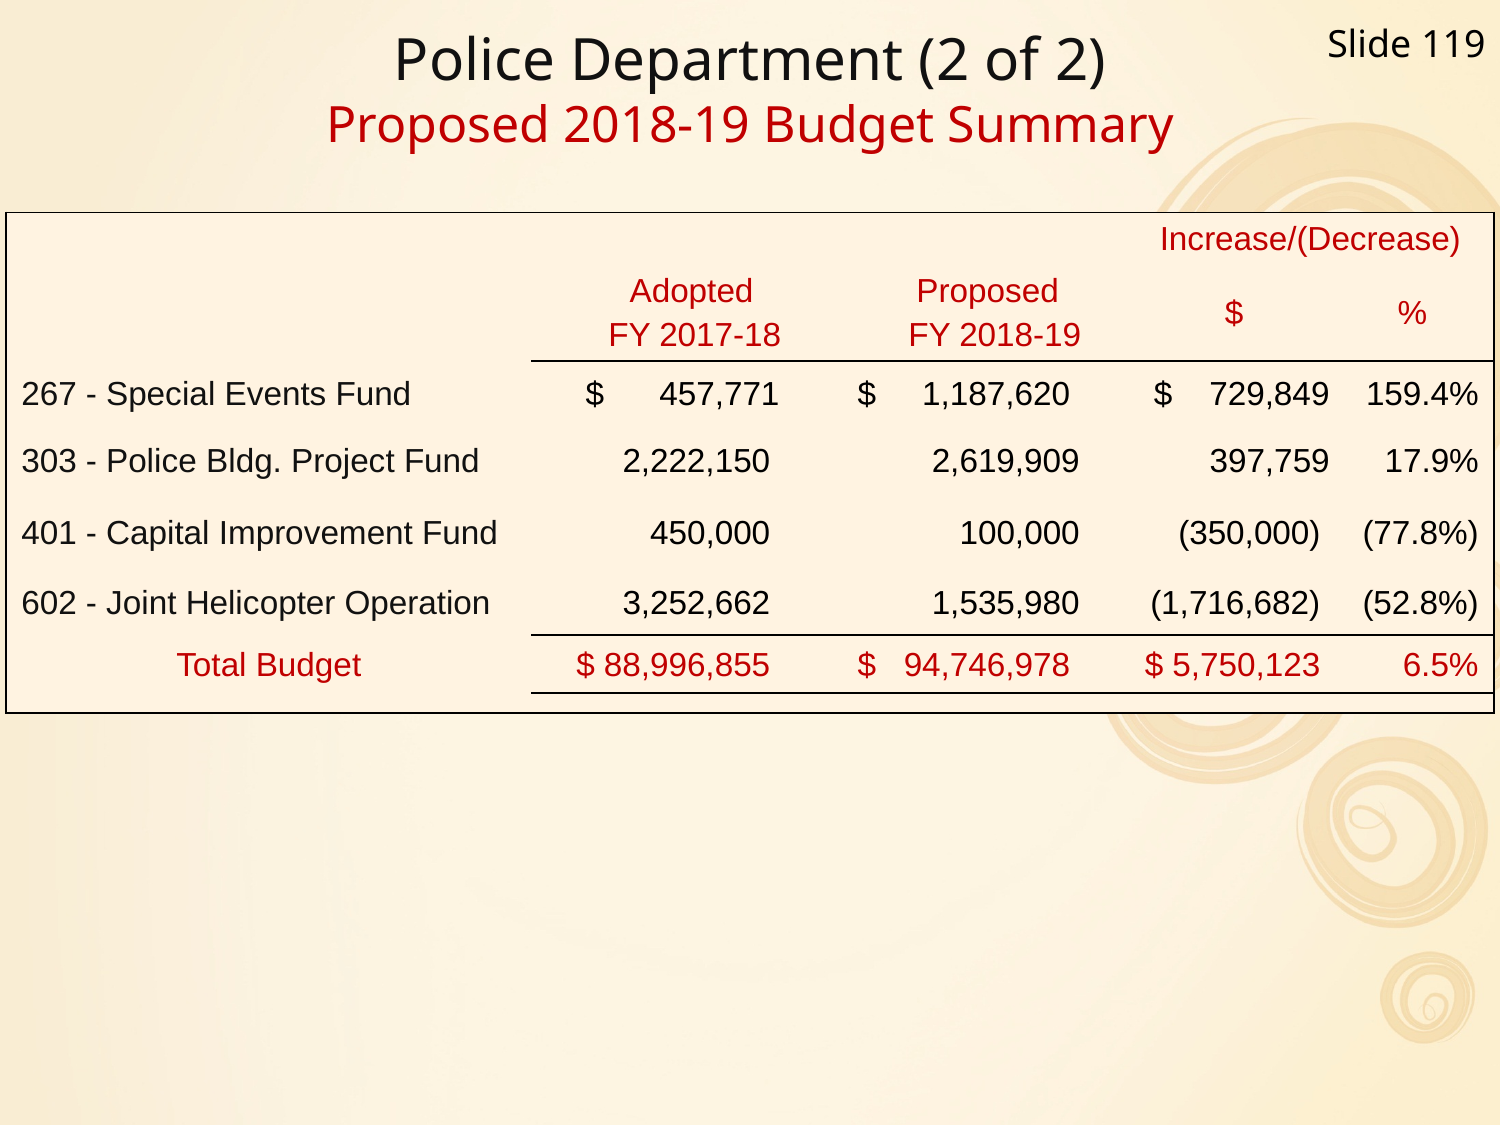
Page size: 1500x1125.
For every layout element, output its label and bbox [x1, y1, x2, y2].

table_cell [7, 265, 1493, 712]
table_cell [1081, 265, 1493, 360]
table_header [7, 213, 1493, 360]
slide_number [1312, 12, 1500, 88]
title [50, 37, 1450, 138]
picture [0, 0, 1500, 1125]
